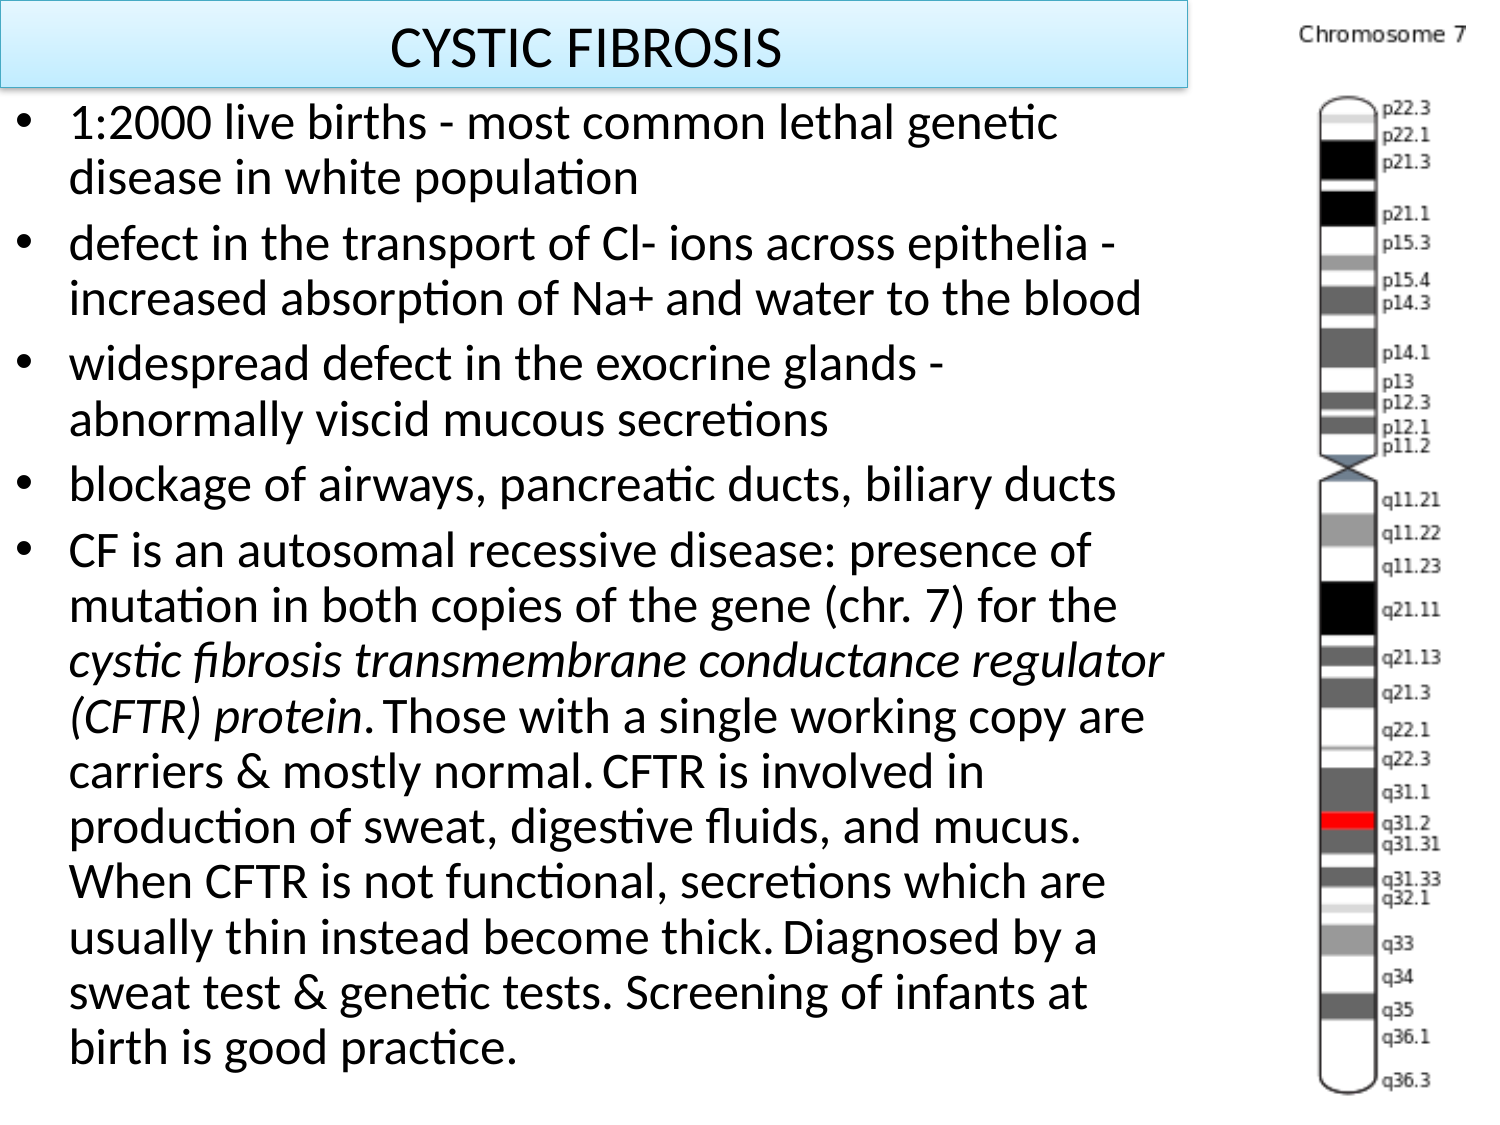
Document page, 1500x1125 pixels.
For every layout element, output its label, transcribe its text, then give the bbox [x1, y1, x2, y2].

picture [1299, 24, 1466, 1101]
title Cystic fibrosis [0, 0, 1188, 87]
list 1:2000 live births - most common lethal genetic disease in white population defect in the transport of Cl- ions across epithelia - increased absorption of Na+ and water to the blood widespread defect in the exocrine glands - abnormally viscid mucous secretions blockage of airways, pancreatic ducts, biliary ducts CF is an autosomal recessive disease: presence of mutation in both copies of the gene (chr. 7) for the cystic fibrosis transmembrane conductance regulator (CFTR) protein. Those with a single working copy are carriers & mostly normal. CFTR is involved in production of sweat, digestive fluids, and mucus. When CFTR is not functional, secretions which are usually thin instead become thick. Diagnosed by a sweat test & genetic tests. Screening of infants at birth is good practice. [0, 87, 1188, 1100]
